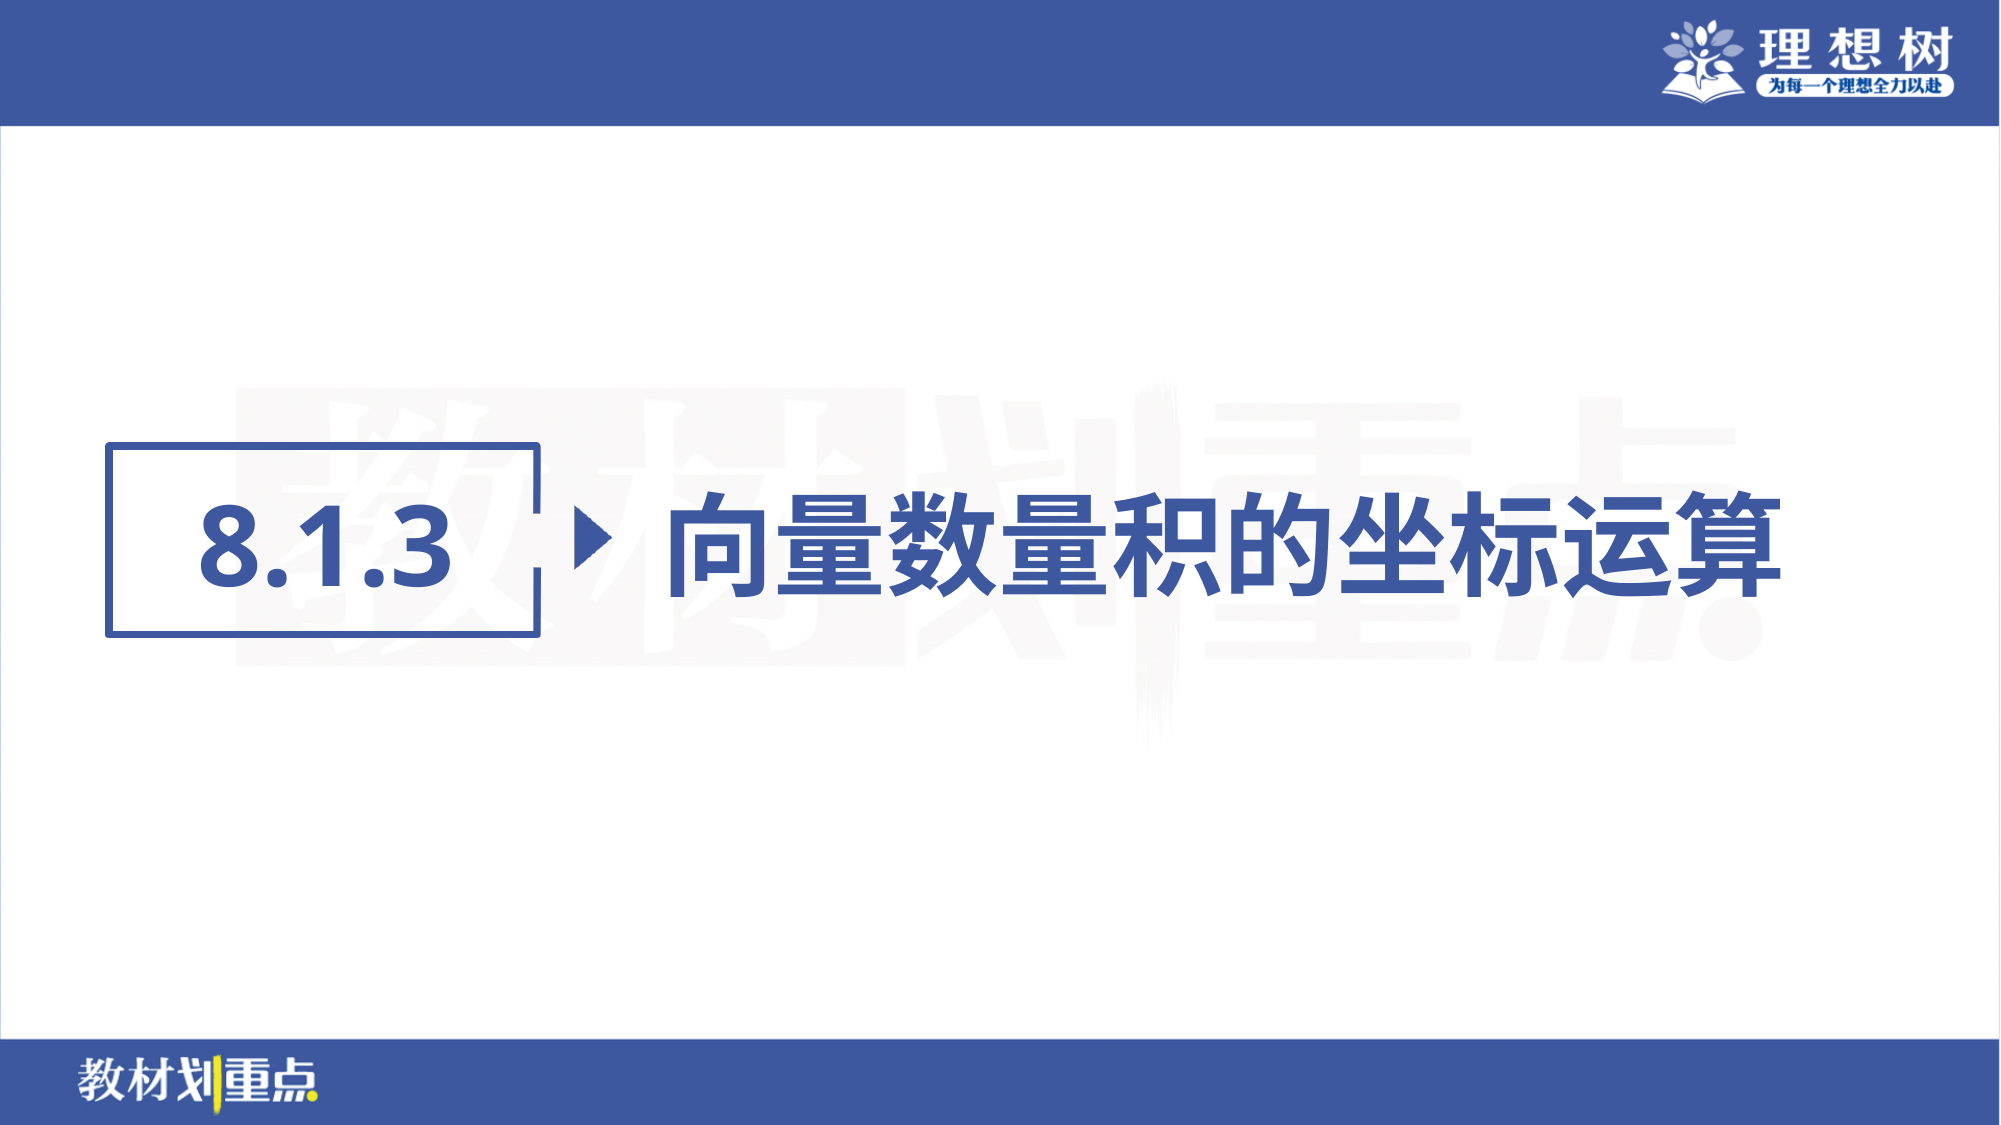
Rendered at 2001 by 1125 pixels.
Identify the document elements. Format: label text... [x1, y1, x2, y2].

text_box 向量数量积的坐标运算 [661, 383, 1982, 698]
picture [0, 0, 2000, 1125]
